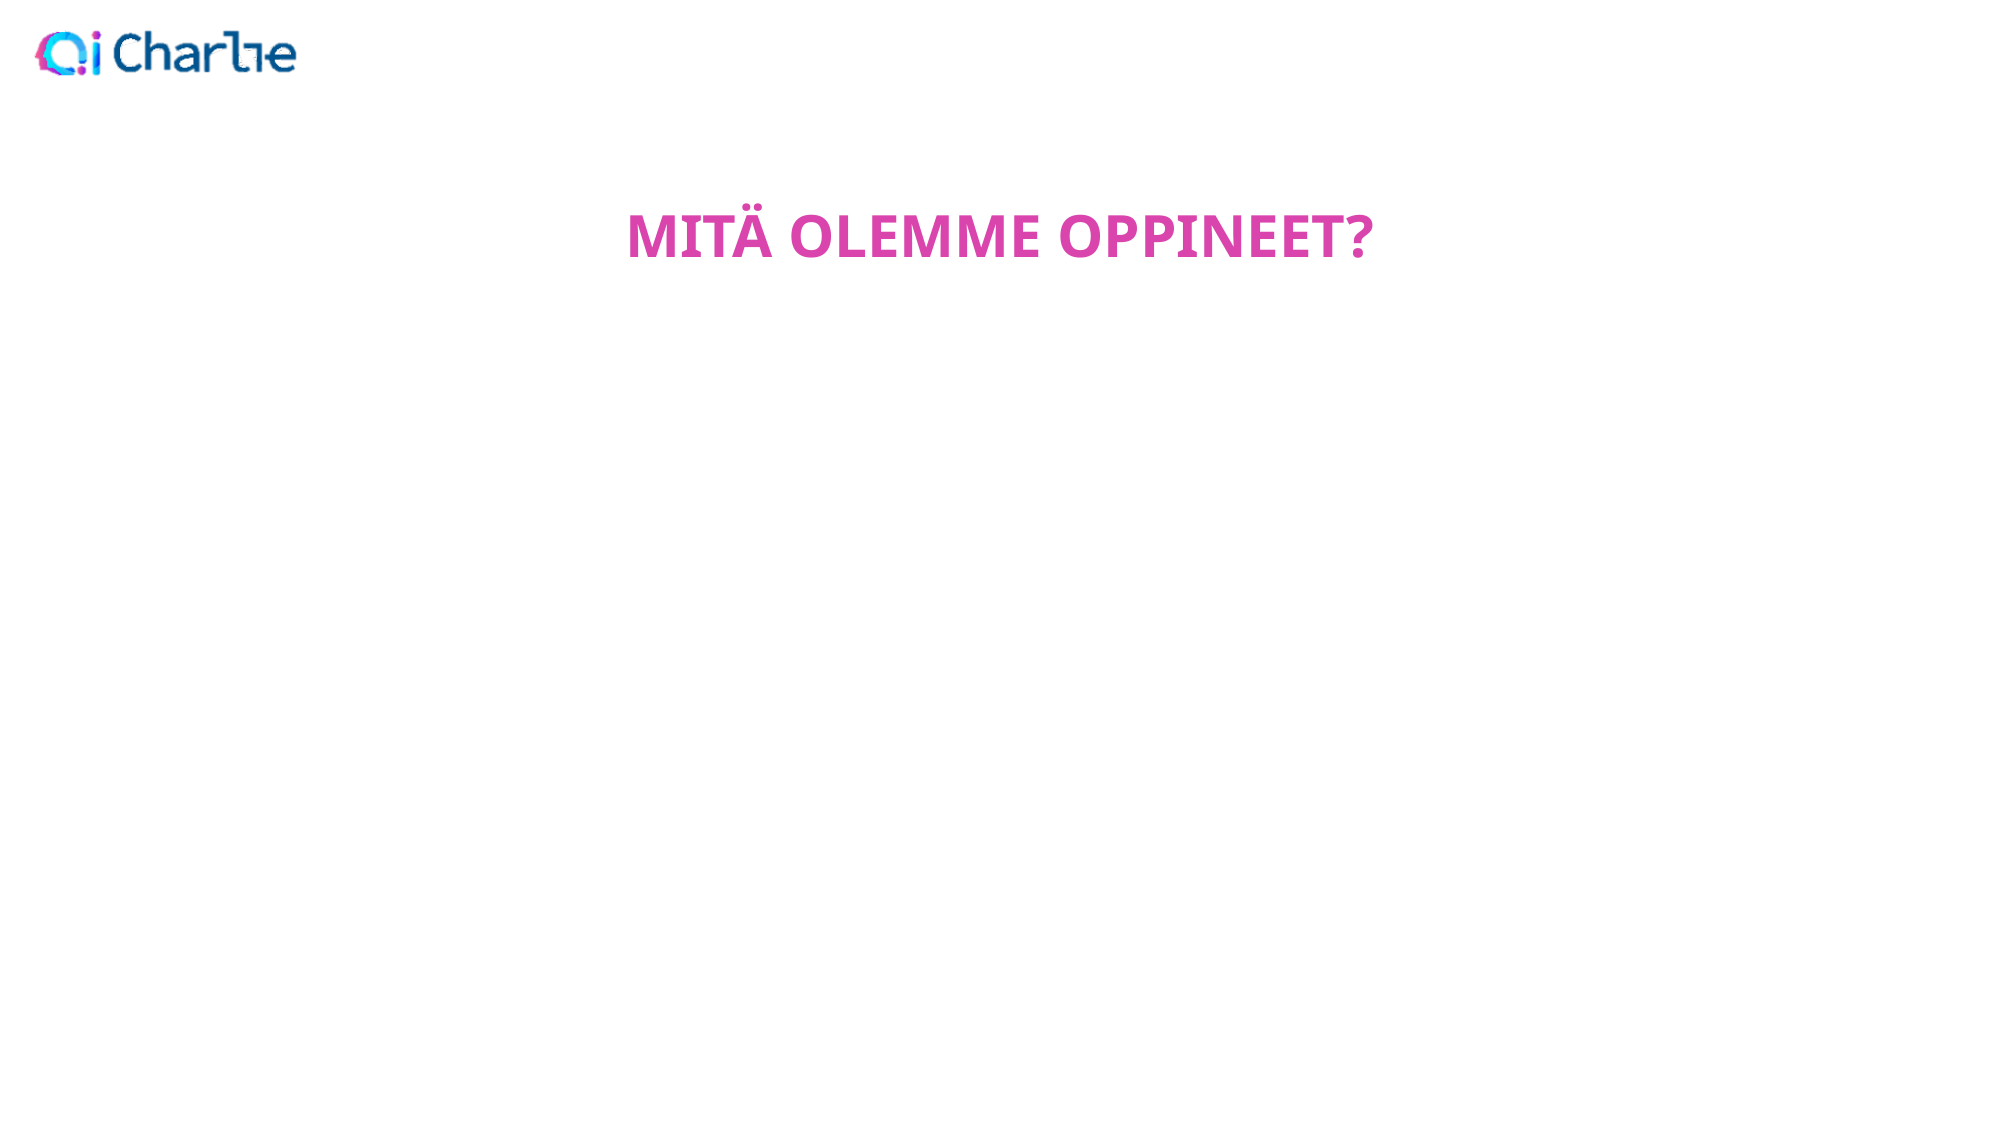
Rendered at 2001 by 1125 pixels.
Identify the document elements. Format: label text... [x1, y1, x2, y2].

picture [107, 27, 303, 79]
picture [33, 28, 104, 76]
text_box MITÄ OLEMME OPPINEET? [0, 192, 2000, 347]
